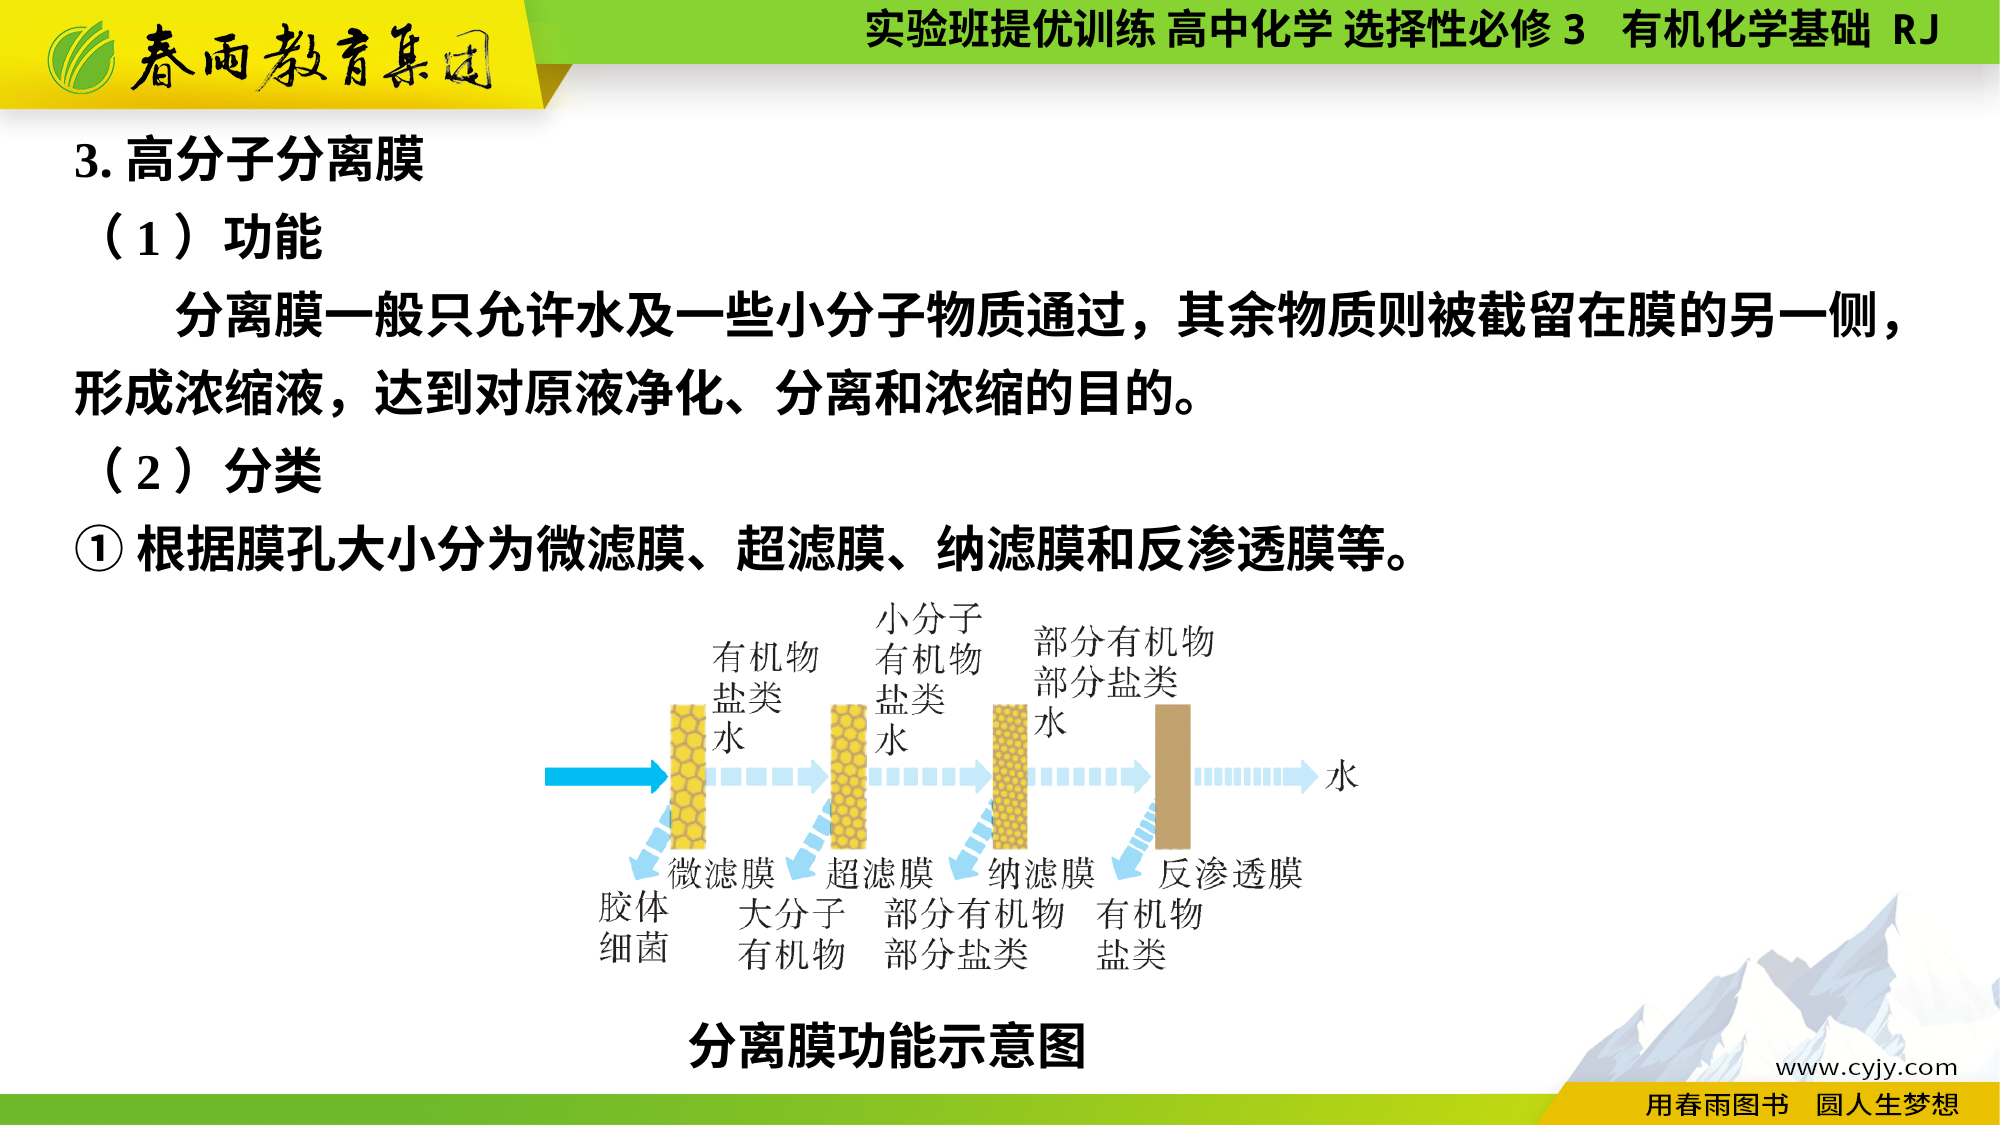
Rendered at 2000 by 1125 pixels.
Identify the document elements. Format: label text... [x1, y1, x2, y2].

list 3.高分子分离膜 （1）功能 分离膜一般只允许水及一些小分子物质通过，其余物质则被截留在膜的另一侧，形成浓缩液，达到对原液净化、分离和浓缩的目的。 （2）分类 ①根据膜孔大小分为微滤膜、超滤膜、纳滤膜和反渗透膜等。 [59, 101, 1944, 581]
text_box 分离膜功能示意图 [672, 985, 1103, 1082]
picture [0, 0, 2000, 1125]
